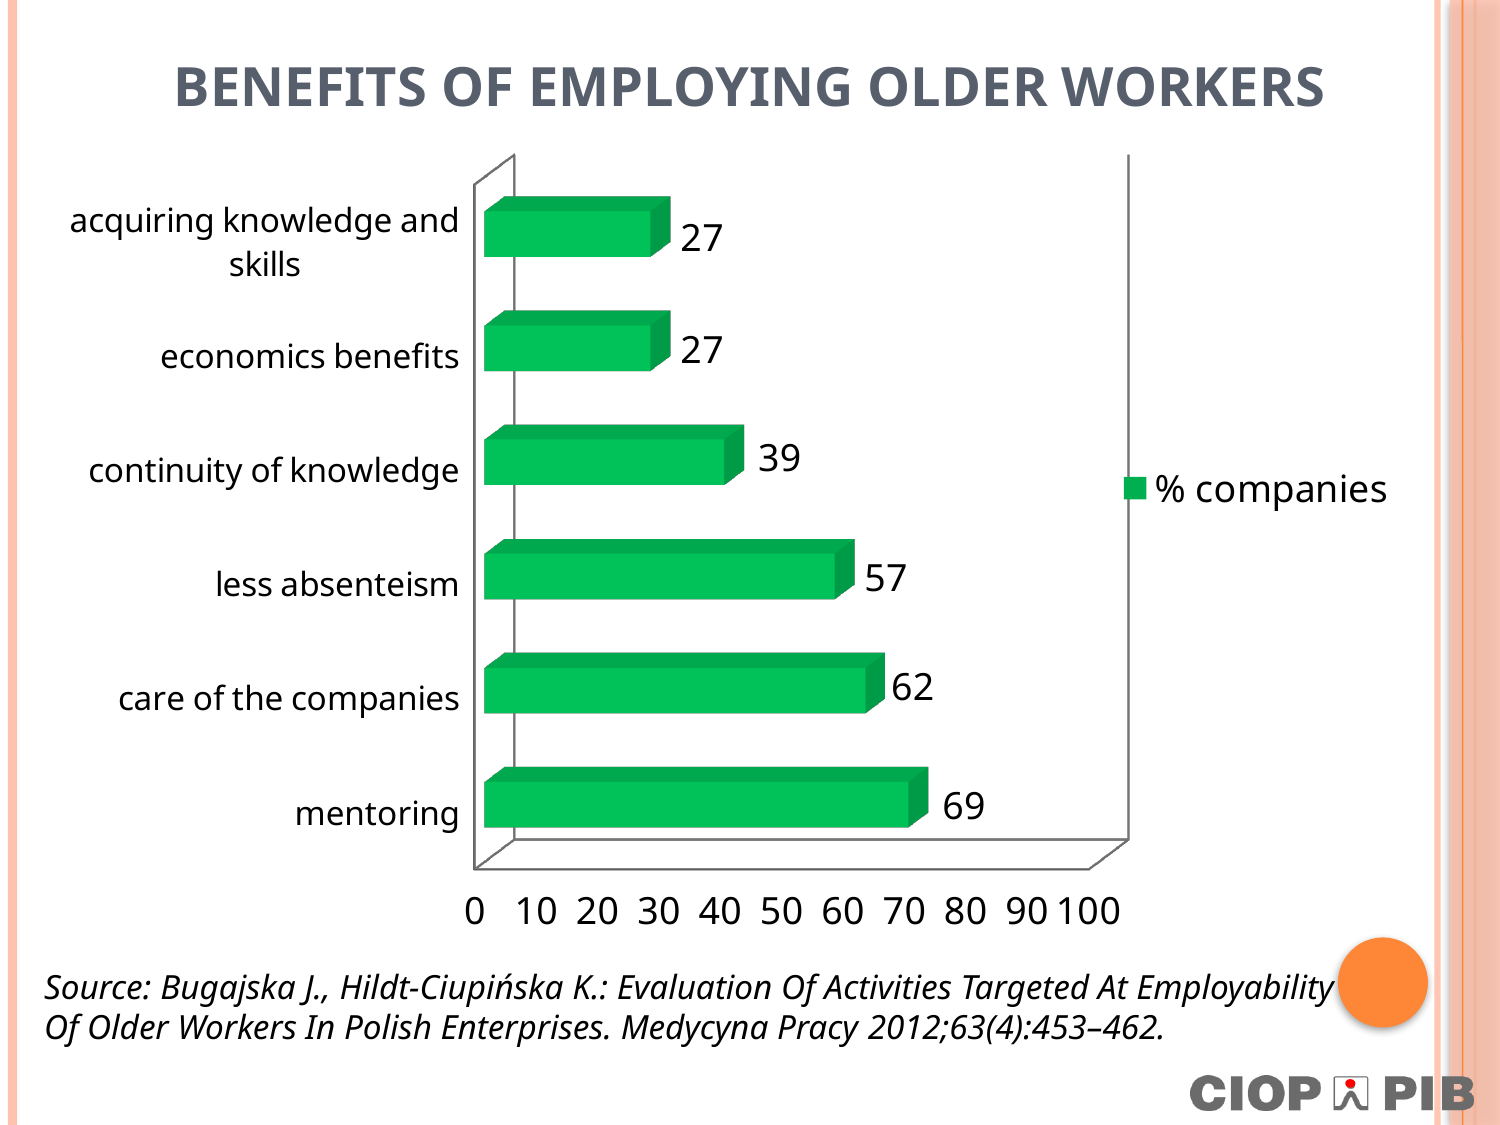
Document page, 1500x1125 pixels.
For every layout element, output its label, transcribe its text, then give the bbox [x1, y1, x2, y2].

text_box Benefits of employing older workers [74, 45, 1425, 134]
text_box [1189, 1074, 1474, 1112]
chart [40, 136, 1460, 953]
text_box Source: Bugajska J., Hildt-Ciupińska K.: Evaluation Of Activities Targeted At Employability Of Older Workers In Polish Enterprises. Medycyna Pracy 2012;63(4):453–462. [29, 959, 1351, 1054]
